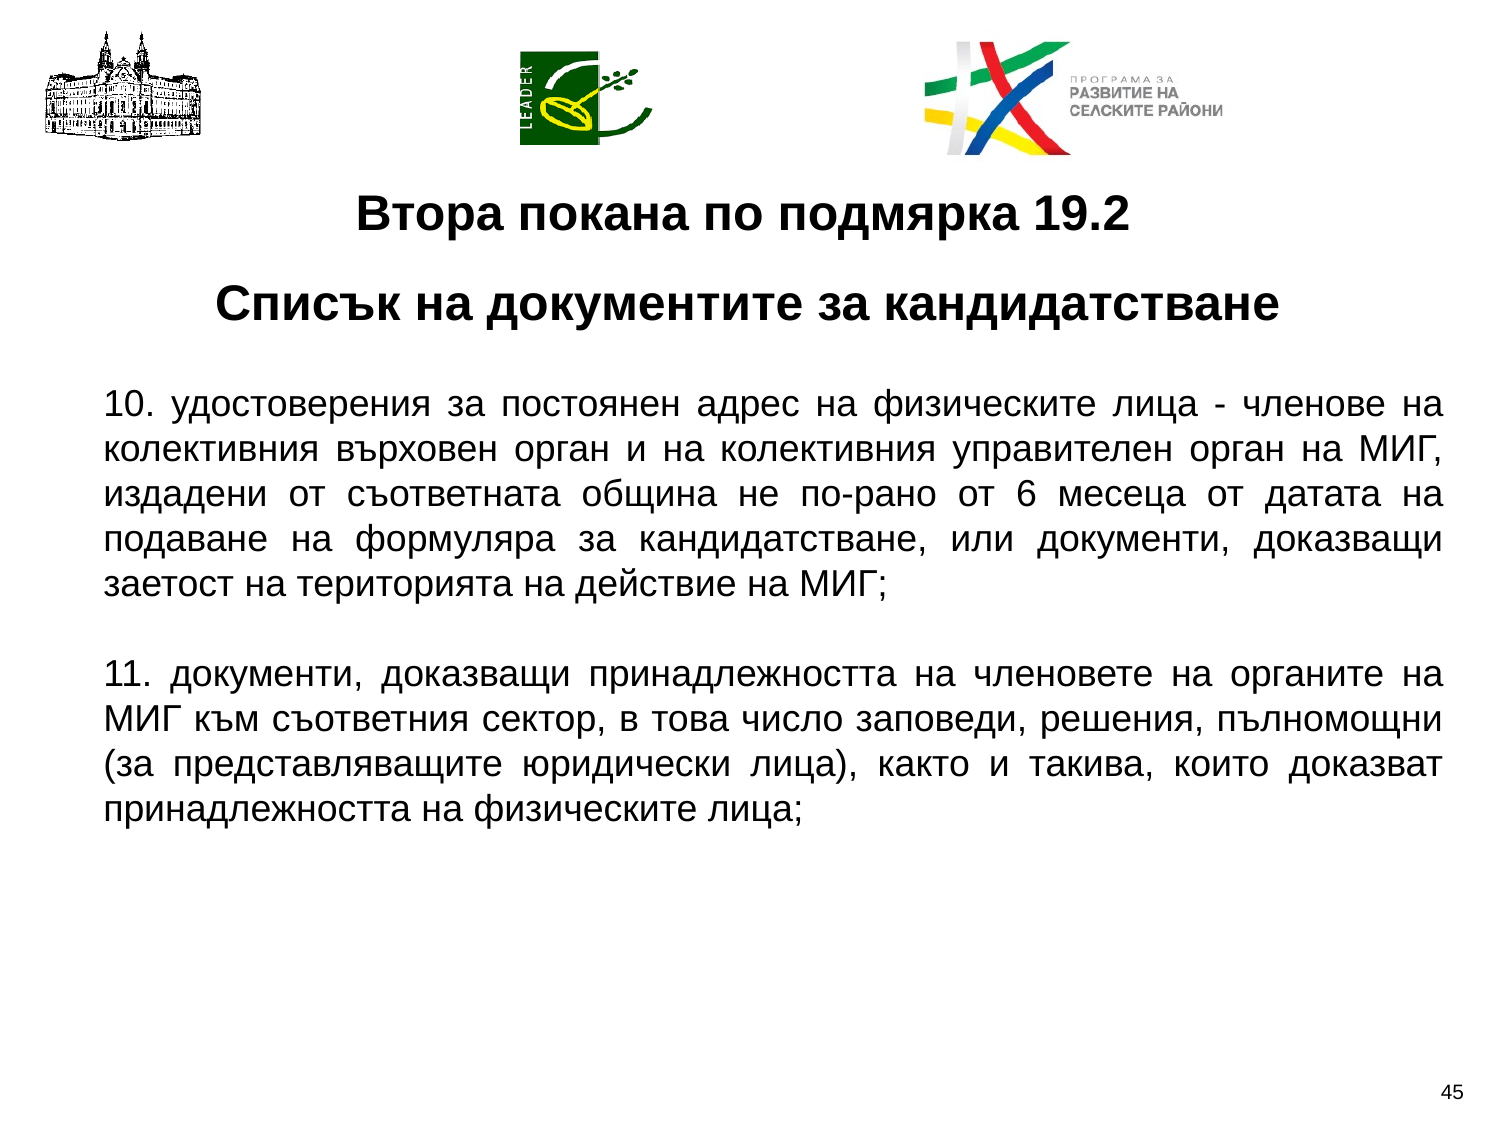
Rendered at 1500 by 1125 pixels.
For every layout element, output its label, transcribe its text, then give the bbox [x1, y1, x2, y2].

text_box 10. удостоверения за постоянен адрес на физическите лица - членове на колективния върховен орган и на колективния управителен орган на МИГ, издадени от съответната община не по-рано от 6 месеца от датата на подаване на формуляра за кандидатстване, или документи, доказващи заетост на територията на действие на МИГ; 11. документи, доказващи принадлежността на членовете на органите на МИГ към съответния сектор, в това число заповеди, решения, пълномощни (за представляващите юридически лица), както и такива, които доказват принадлежността на физическите лица; [88, 371, 1459, 882]
text_box Списък на документите за кандидатстване [200, 263, 1296, 339]
text_box Втора покана по подмярка 19.2 [41, 172, 1459, 248]
slide_number 45 [1418, 1051, 1479, 1112]
picture [520, 50, 656, 145]
picture [909, 27, 1235, 167]
picture [40, 27, 207, 144]
